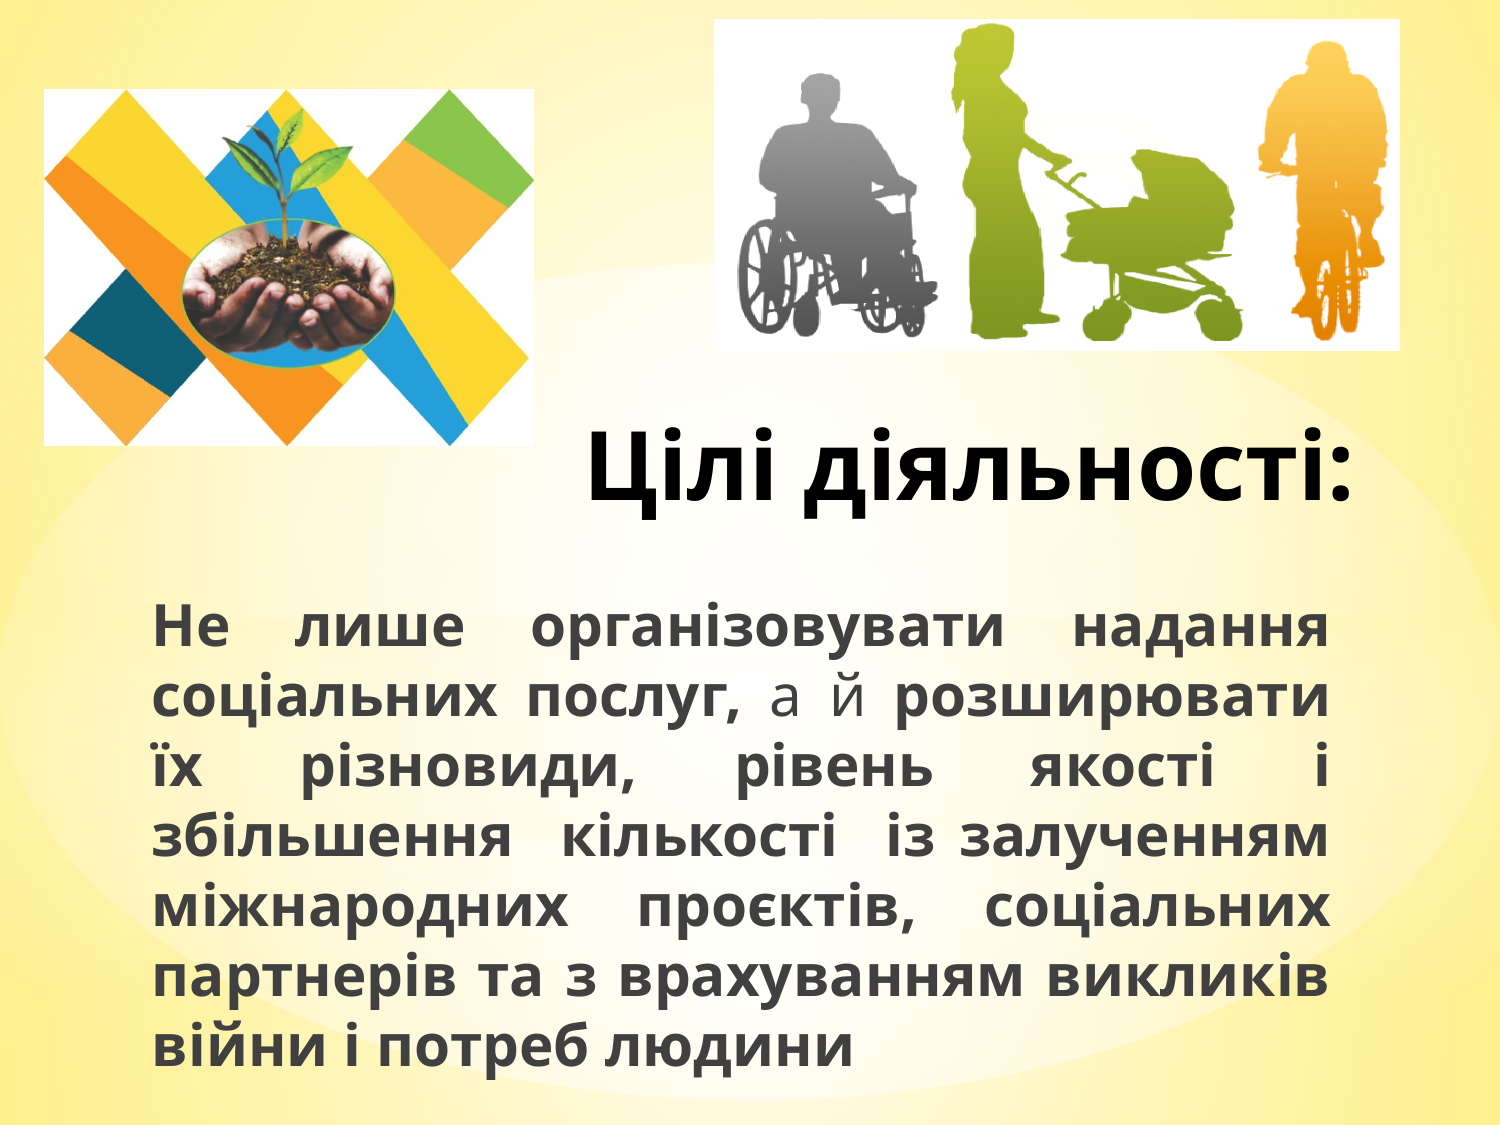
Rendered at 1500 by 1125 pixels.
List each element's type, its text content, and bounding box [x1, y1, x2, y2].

title Цілі діяльності: [546, 396, 1371, 682]
picture [43, 89, 534, 447]
list Не лише організовувати надання соціальних послуг, а й розширювати їх різновиди, рівень якості і збільшення кількості із залученням міжнародних проєктів, соціальних партнерів та з врахуванням викликів війни і потреб людини [129, 581, 1347, 1101]
picture [714, 18, 1400, 351]
